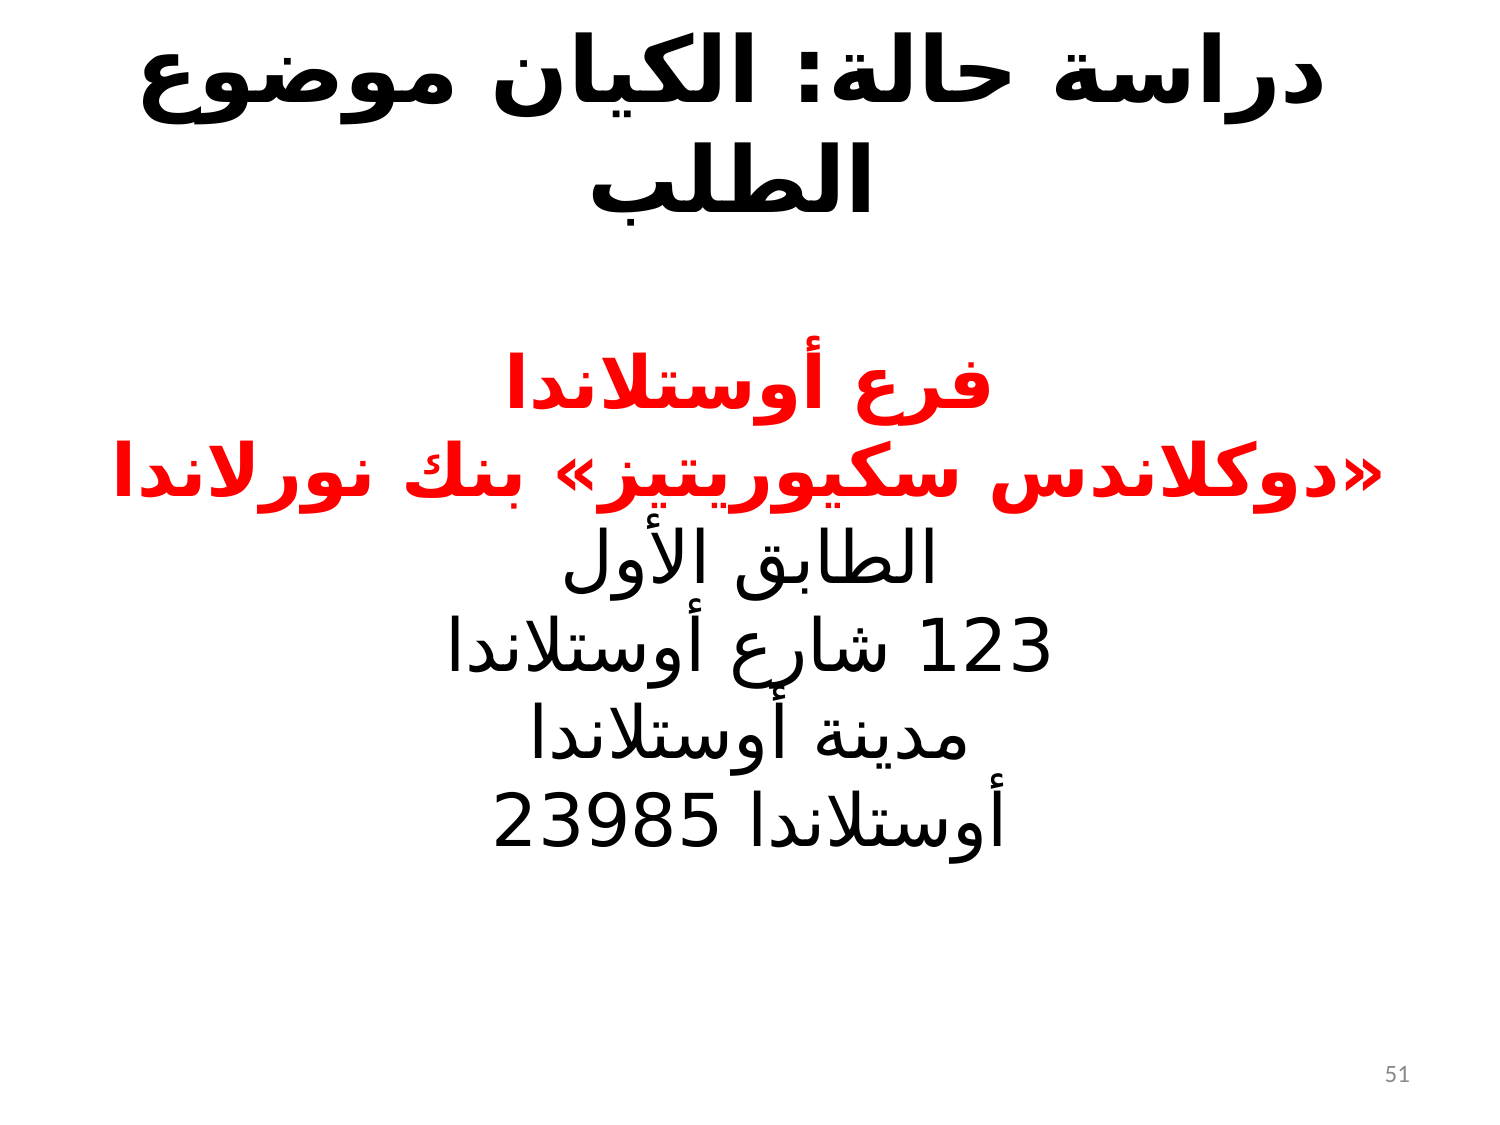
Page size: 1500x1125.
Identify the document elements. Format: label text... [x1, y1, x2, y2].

slide_number 51 [1074, 1042, 1425, 1103]
text_box فرع أوستلاندا «دوكلاندس سكيوريتيز» بنك نورلاندا الطابق الأول 123 شارع أوستلاندا مدينة أوستلاندا أوستلاندا 23985 [0, 328, 1500, 869]
title دراسة حالة: الكيان موضوع الطلب [57, 27, 1408, 216]
